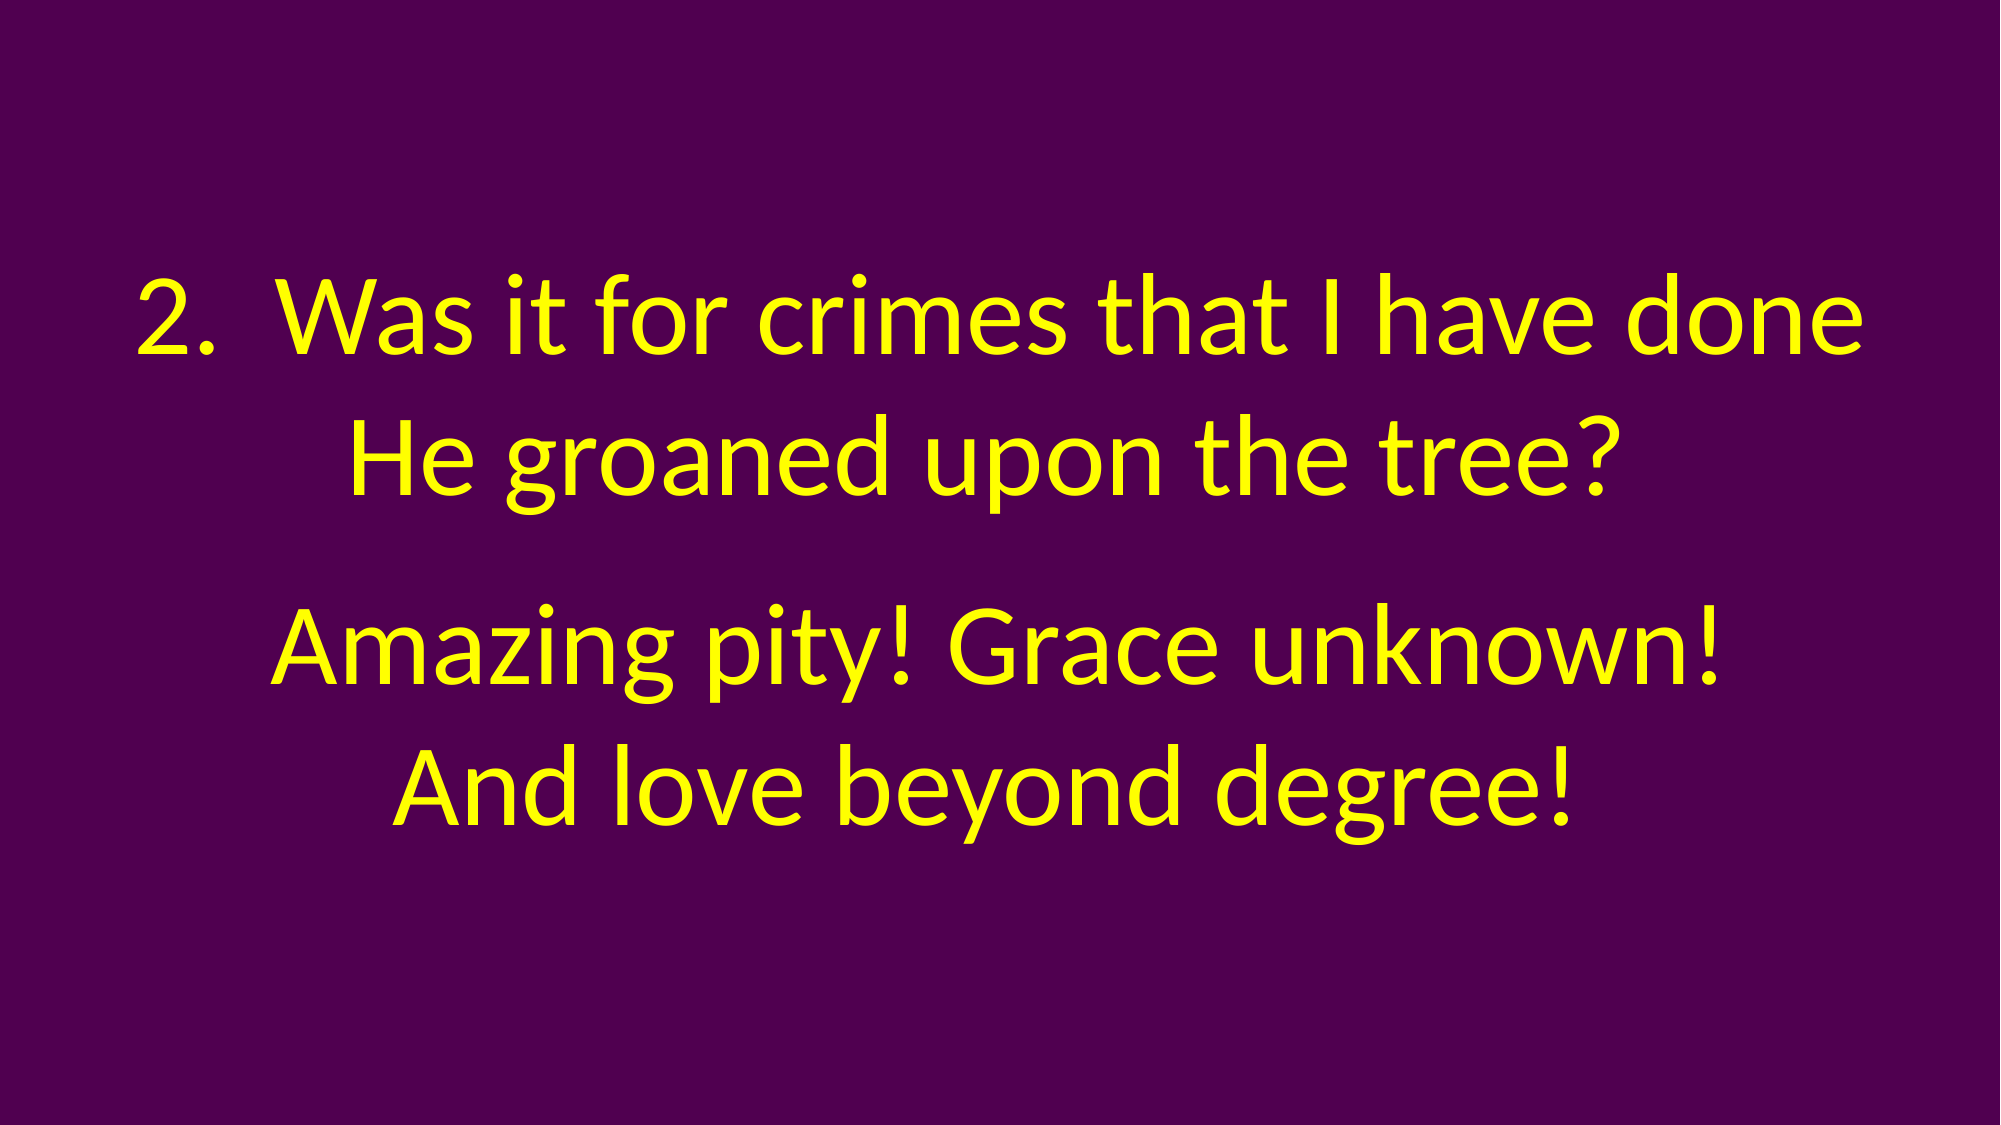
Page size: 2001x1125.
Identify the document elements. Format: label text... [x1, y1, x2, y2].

text_box 2. Was it for crimes that I have done He groaned upon the tree? Amazing pity! Grace unknown! And love beyond degree! [0, 230, 2000, 856]
